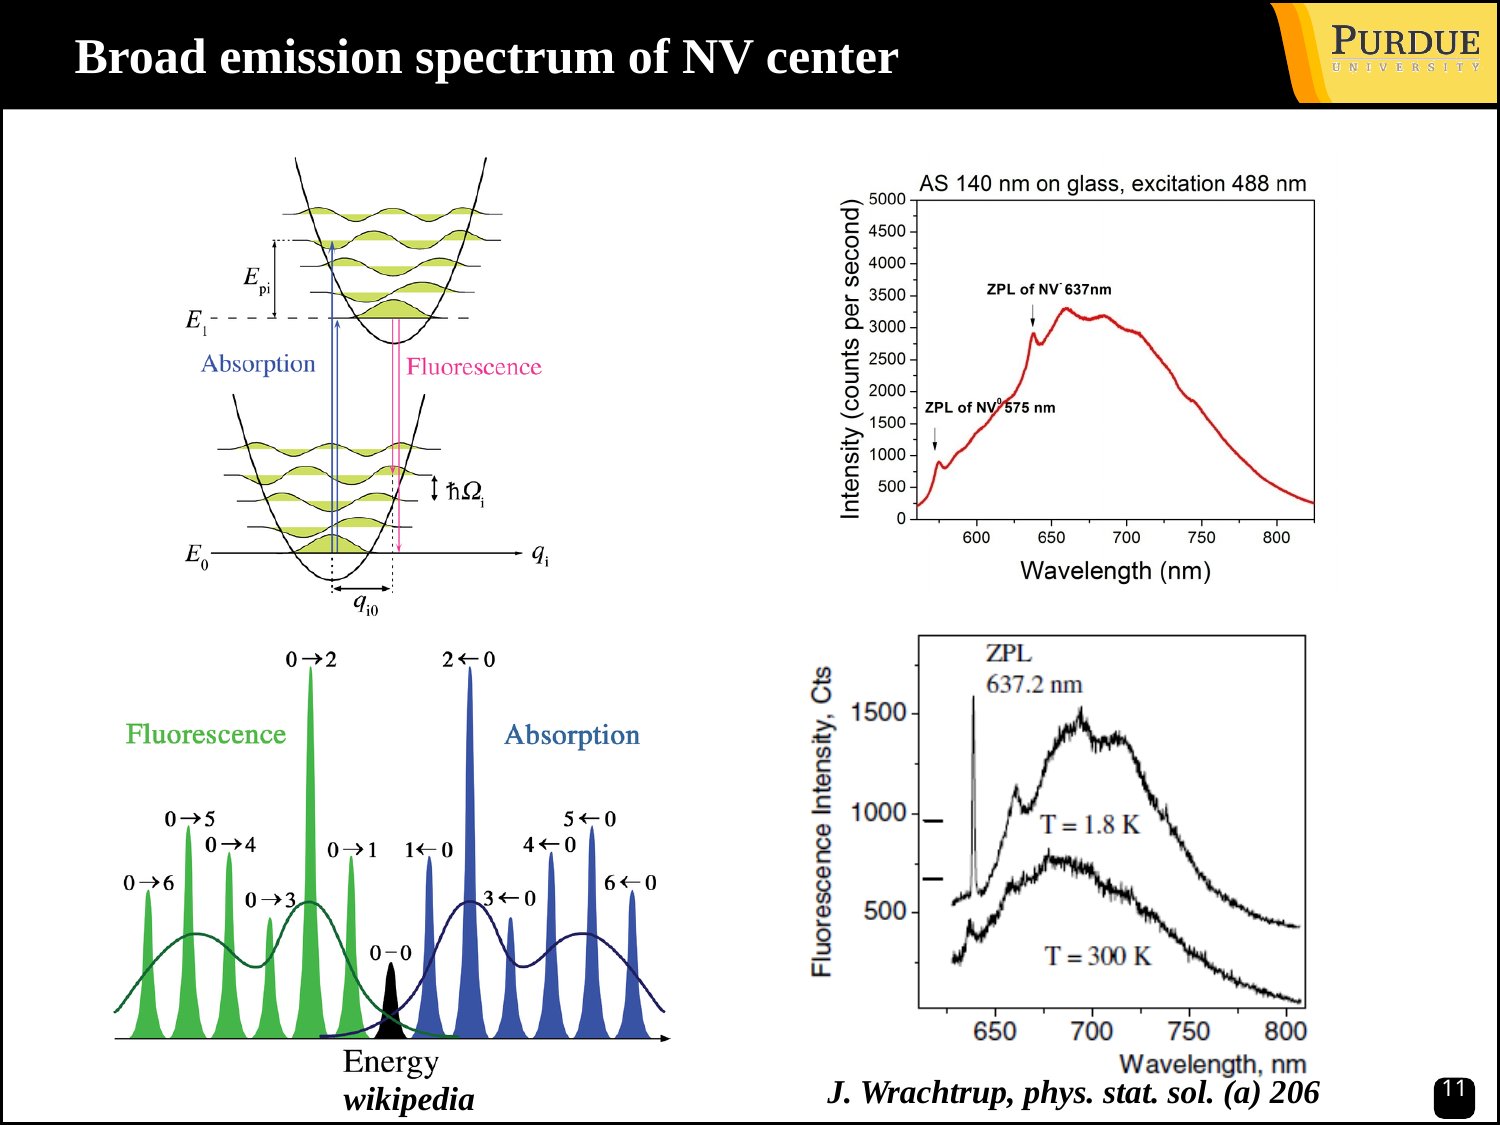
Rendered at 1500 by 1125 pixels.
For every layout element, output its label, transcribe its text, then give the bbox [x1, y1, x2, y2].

title Broad emission spectrum of NV center [5, 19, 1263, 88]
text_box wikipedia [96, 1069, 722, 1125]
picture [1323, 20, 1489, 75]
picture [768, 621, 1333, 1101]
text_box J. Wrachtrup, phys. stat. sol. (a) 206 [812, 1062, 1438, 1118]
picture [96, 110, 672, 1091]
picture [812, 147, 1395, 593]
